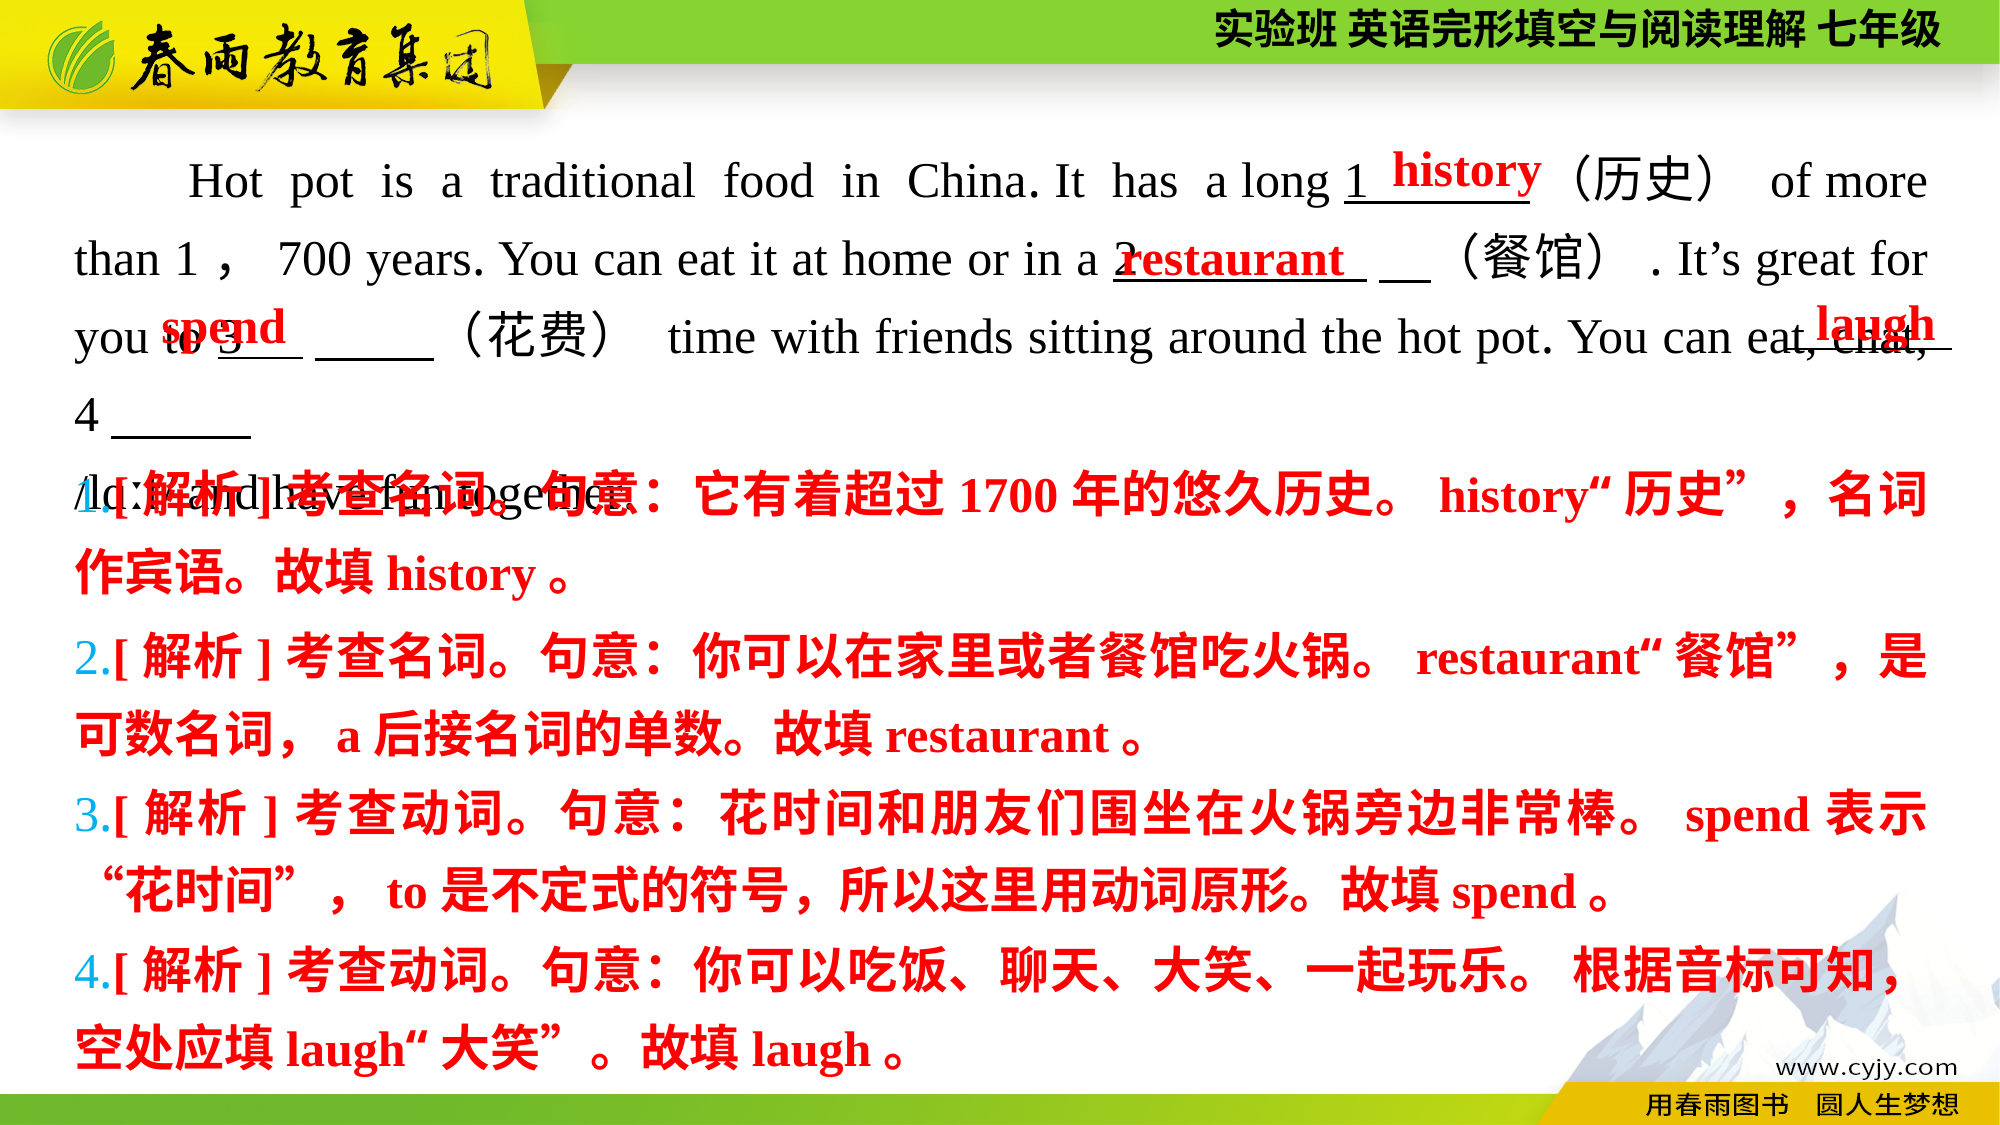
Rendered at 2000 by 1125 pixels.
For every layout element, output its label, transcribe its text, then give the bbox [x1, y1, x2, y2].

text_box restaurant [1105, 199, 1360, 293]
text_box 4.[解析]考查动词。句意：你可以吃饭、聊天、大笑、一起玩乐。 根据音标可知，空处应填laugh“大笑”。故填laugh。 [59, 912, 1944, 1084]
text_box 1.[解析]考查名词。句意：它有着超过1700年的悠久历史。history“历史”，名词作宾语。故填history。 [59, 437, 1944, 599]
picture [0, 0, 2000, 1125]
text_box 3.[解析]考查动词。句意：花时间和朋友们围坐在火锅旁边非常棒。spend表示“花时间”，to是不定式的符号，所以这里用动词原形。故填spend。 [59, 755, 1944, 912]
text_box laugh [1789, 265, 1951, 348]
text_box history [1377, 111, 1558, 205]
text_box spend [133, 268, 302, 361]
list Hot pot is a traditional food in China. It has a long 1 （历史） of more than 1，700 years. You can eat it at home or in a 2 （餐馆）. It’s great for you to 3 （花费） time with friends sitting around the hot pot. You can eat, chat, 4 /lɑːf/ and have fun together. [59, 122, 1944, 437]
text_box 2.[解析]考查名词。句意：你可以在家里或者餐馆吃火锅。restaurant“餐馆”，是可数名词，a后接名词的单数。故填restaurant。 [59, 599, 1944, 755]
